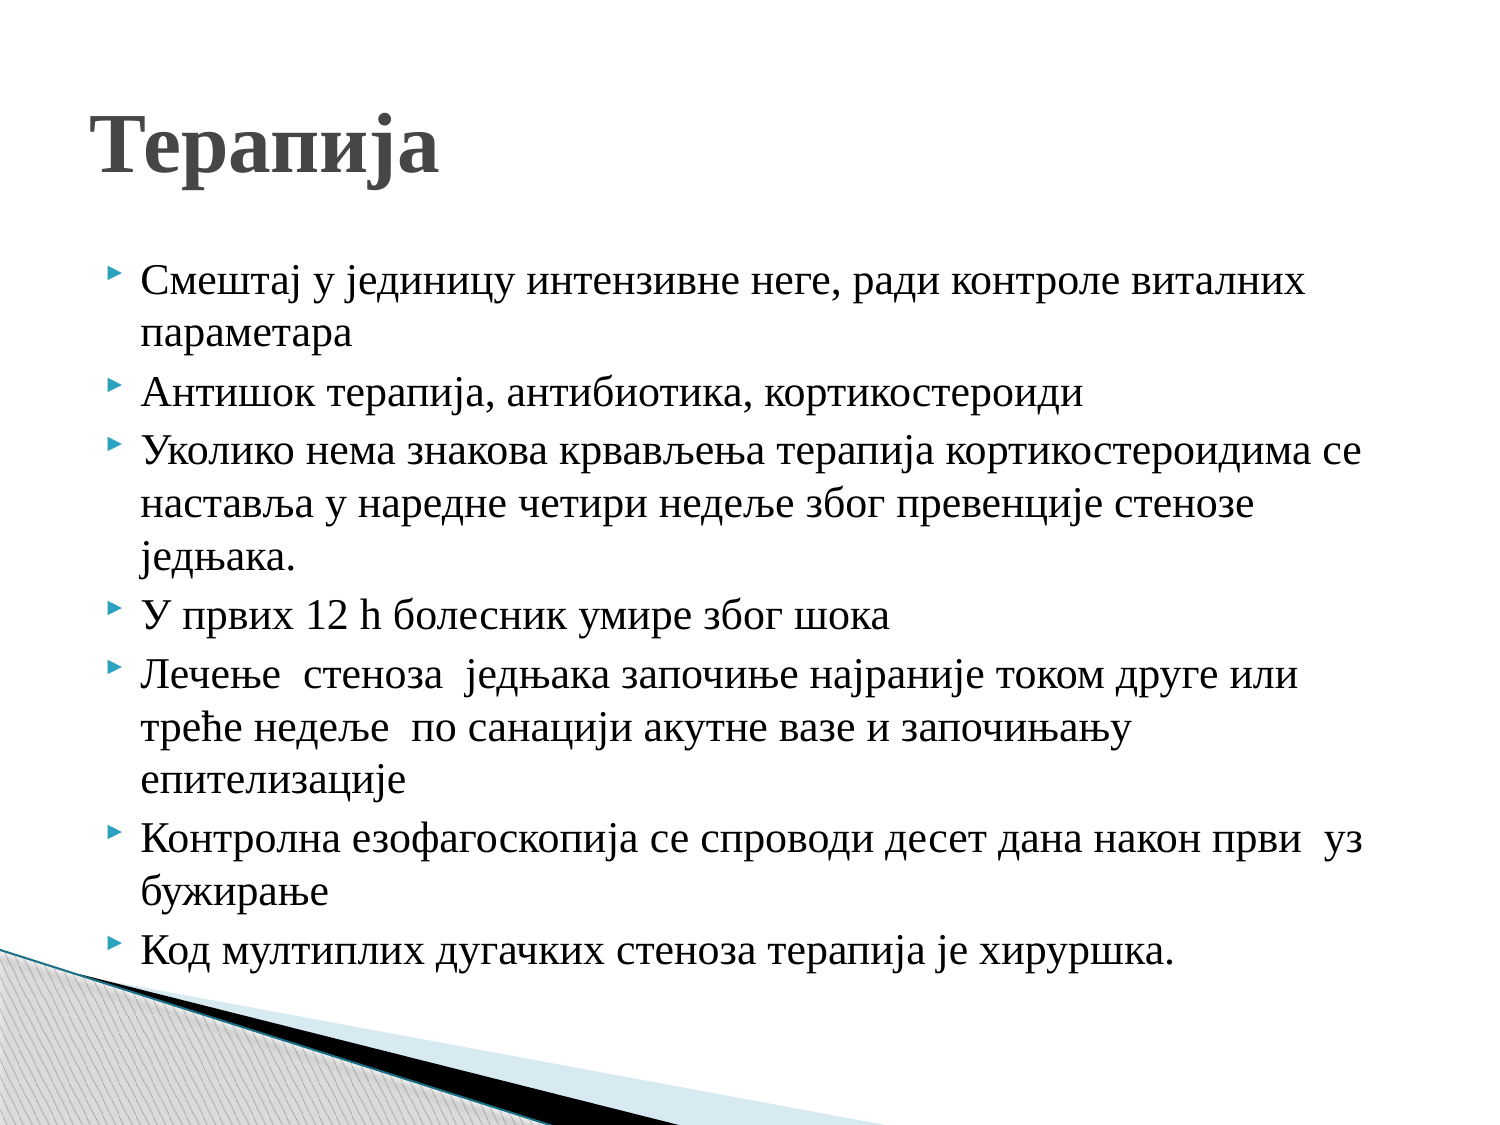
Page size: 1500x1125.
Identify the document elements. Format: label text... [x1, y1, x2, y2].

list Смештај у јединицу интензивне неге, ради контроле виталних параметара Антишок терапија, антибиотика, кортикостероиди Уколико нема знакова крвављења терапија кортикостероидима се наставља у наредне четири недеље због превенције стенозе једњака. У првих 12 h болесник умире због шока Лечење стеноза једњака започиње најраније током друге или треће недеље по санацији акутне вазе и започињању епителизације Контролна езофагоскопиja се спроводи десет дана након први уз бужирање Код мултиплих дугачких стеноза терапија је хируршка. [75, 243, 1425, 986]
title Терапија [75, 45, 1425, 233]
